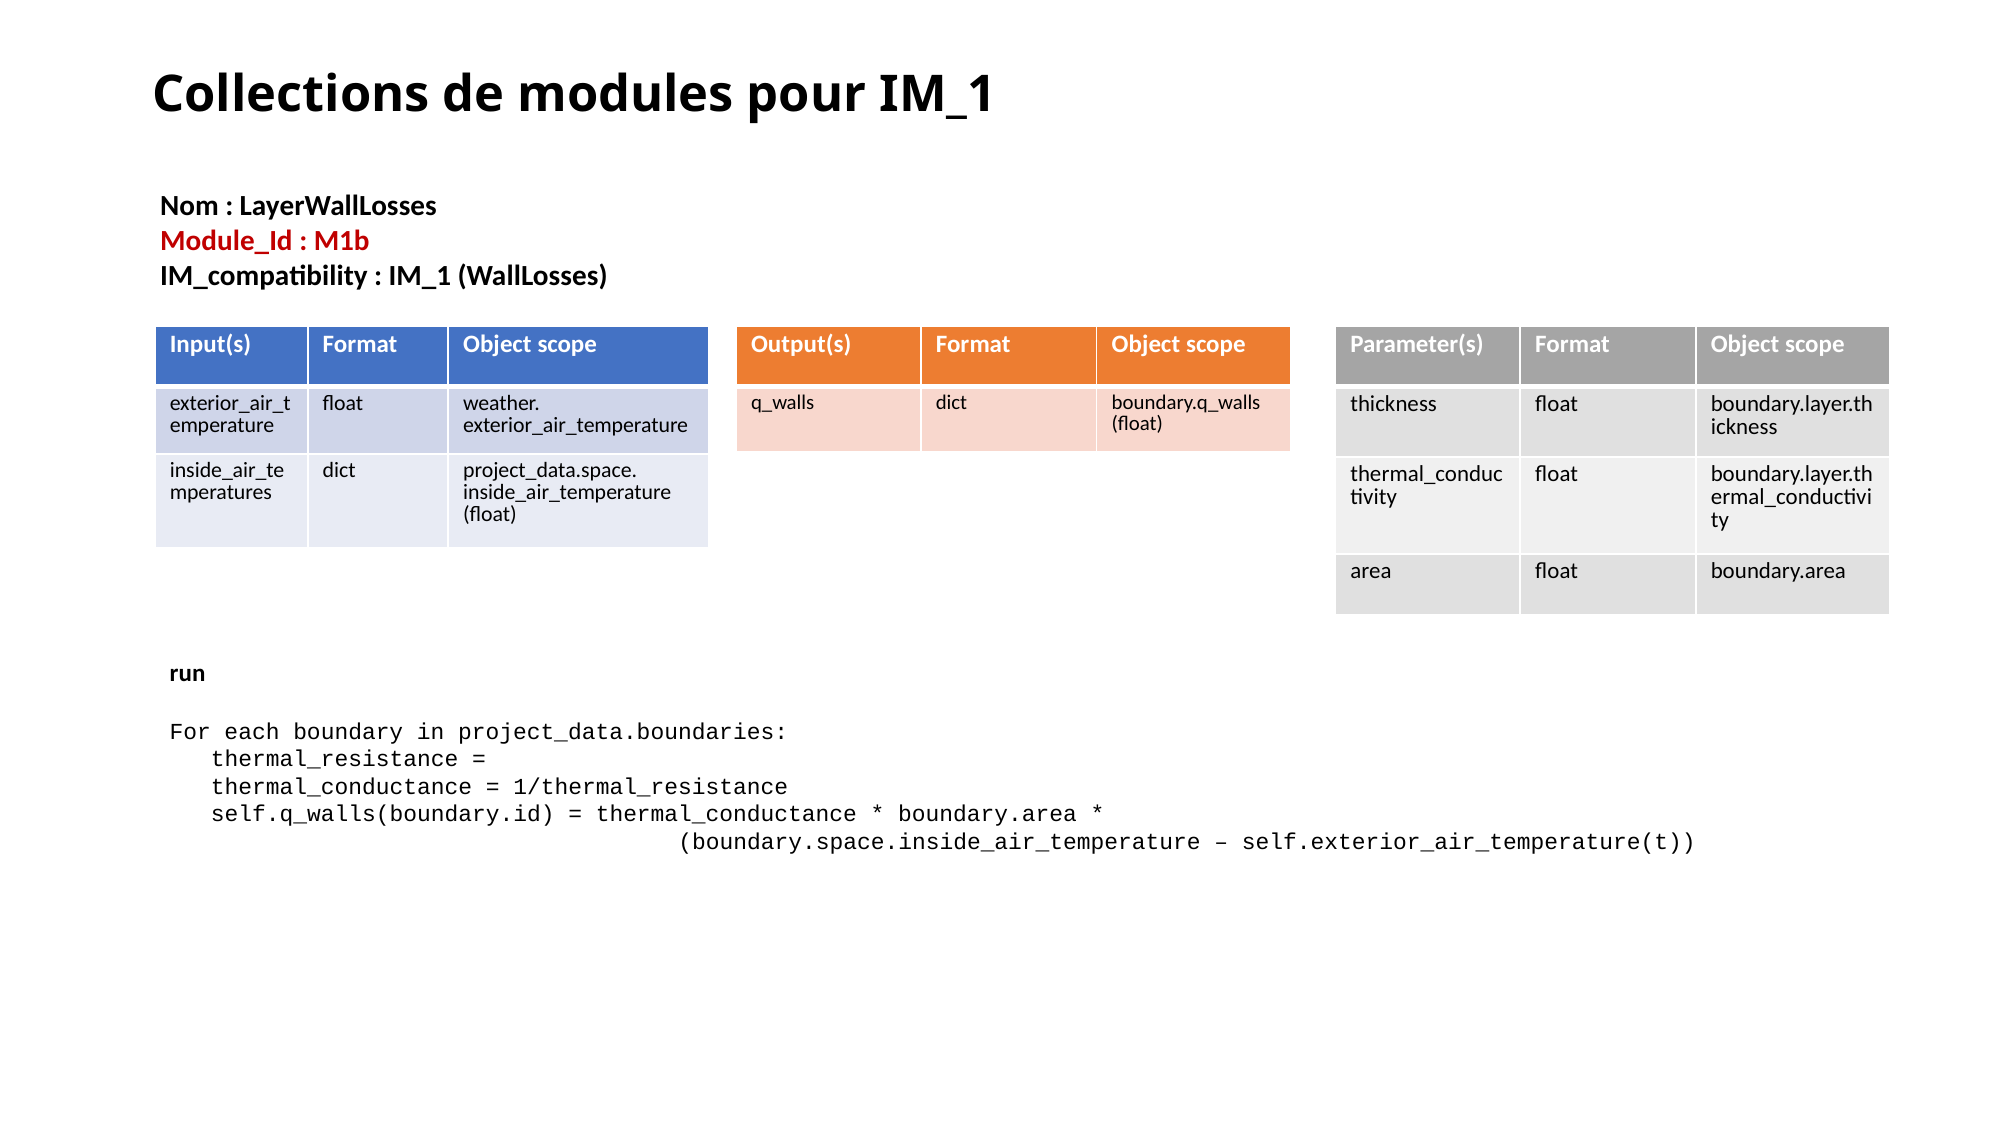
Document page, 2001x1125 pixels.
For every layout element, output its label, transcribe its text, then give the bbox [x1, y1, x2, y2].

table_header Object scope [449, 327, 708, 384]
table_header Input(s) [156, 327, 307, 384]
table_cell float [1521, 458, 1695, 553]
table_cell float [1521, 389, 1695, 456]
table_header Output(s) [737, 327, 920, 384]
title Collections de modules pour IM_1 [137, 59, 1863, 130]
table_cell project_data.space. inside_air_temperature (float) [449, 455, 708, 547]
table_header Format [1521, 327, 1695, 384]
table_cell boundary.layer.thermal_conductivity [1697, 458, 1889, 553]
table_header Object scope [1097, 327, 1290, 384]
table_cell thermal_conductivity [1336, 458, 1519, 553]
table_header Parameter(s) [1336, 327, 1519, 384]
text_box Nom : LayerWallLosses Module_Id : M1b IM_compatibility : IM_1 (WallLosses) [145, 179, 692, 399]
table_cell float [1521, 555, 1695, 614]
table_cell weather. exterior_air_temperature [449, 389, 708, 453]
table_header Format [309, 327, 447, 384]
table_header Object scope [1697, 327, 1889, 384]
table_cell boundary.q_walls (float) [1097, 389, 1290, 451]
table_cell float [309, 389, 447, 453]
table_cell boundary.layer.thickness [1697, 389, 1889, 456]
table_cell boundary.area [1697, 555, 1889, 614]
table_cell area [1336, 555, 1519, 614]
table_cell dict [309, 455, 447, 547]
table_cell inside_air_temperatures [156, 455, 307, 547]
table_cell thickness [1336, 389, 1519, 456]
table_cell q_walls [737, 389, 920, 451]
table_header Format [922, 327, 1096, 384]
table_cell exterior_air_temperature [156, 389, 307, 453]
table_cell dict [922, 389, 1096, 451]
